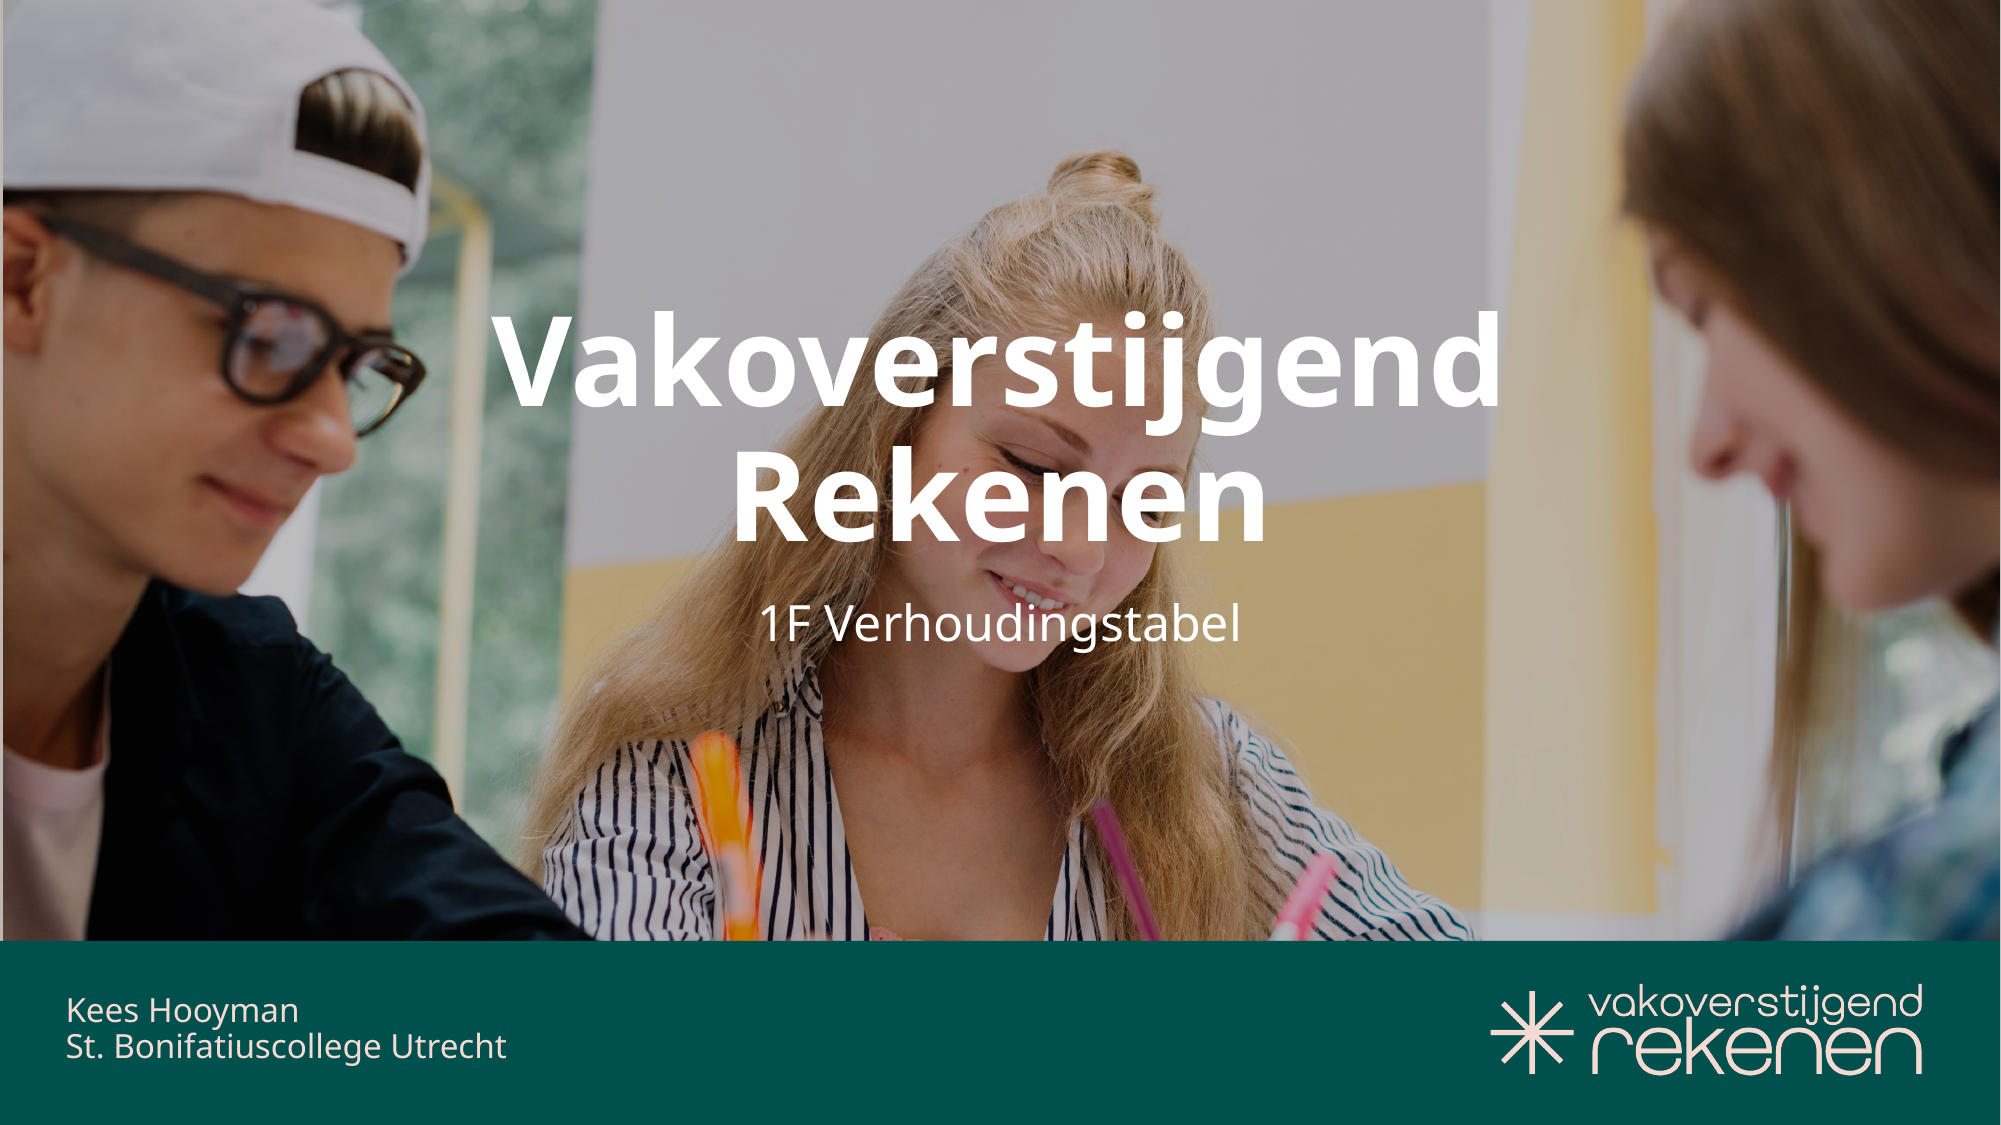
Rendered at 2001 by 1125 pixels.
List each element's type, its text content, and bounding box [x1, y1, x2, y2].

subtitle 1F Verhoudingstabel [249, 590, 1750, 863]
title Vakoverstijgend Rekenen [249, 184, 1750, 576]
text_box Kees Hooyman St. Bonifatiuscollege Utrecht [50, 986, 680, 1083]
picture [1462, 966, 1950, 1093]
picture [3, 0, 2000, 940]
